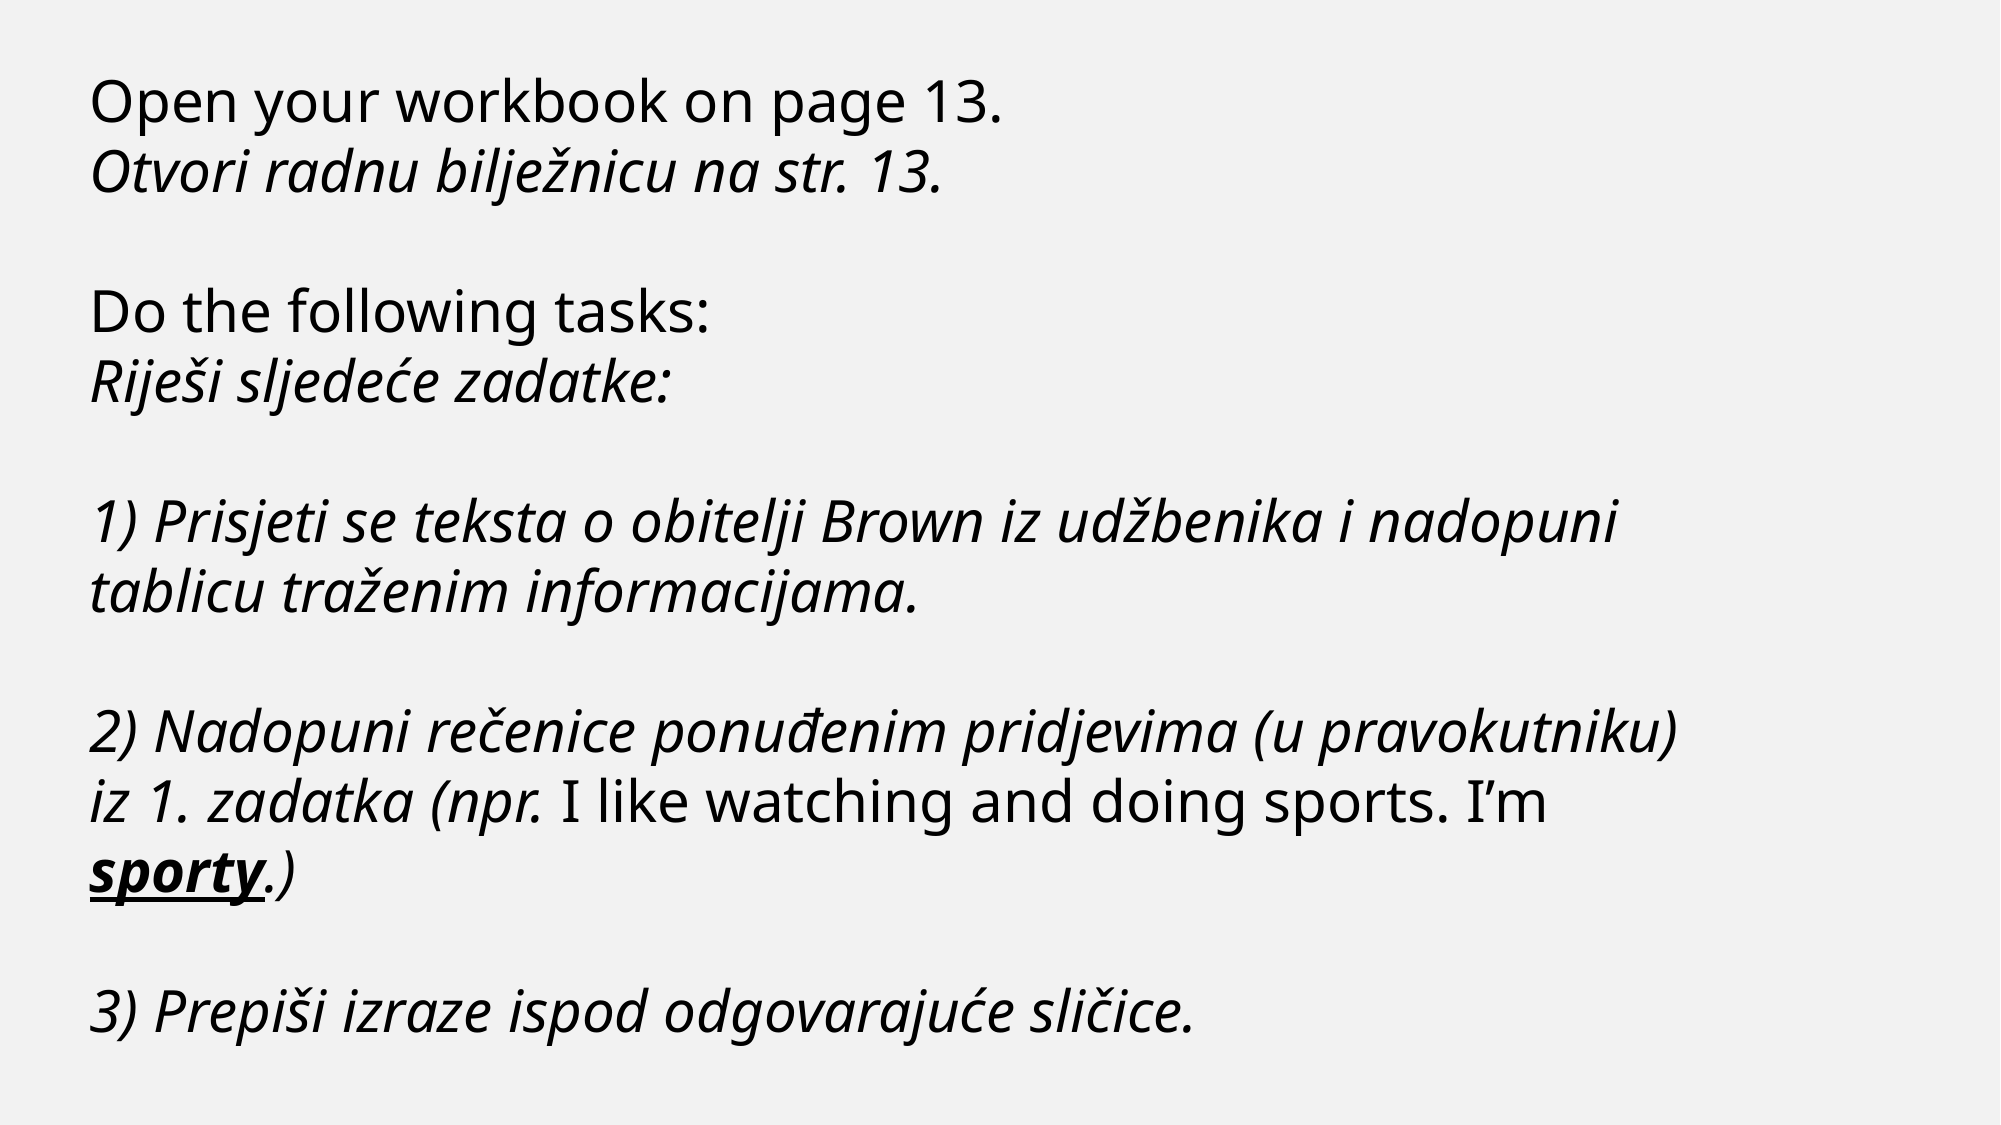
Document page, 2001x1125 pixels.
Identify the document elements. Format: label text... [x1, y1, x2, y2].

text_box Open your workbook on page 13. Otvori radnu bilježnicu na str. 13. Do the following tasks: Riješi sljedeće zadatke: 1) Prisjeti se teksta o obitelji Brown iz udžbenika i nadopuni tablicu traženim informacijama. 2) Nadopuni rečenice ponuđenim pridjevima (u pravokutniku) iz 1. zadatka (npr. I like watching and doing sports. I’m sporty.) 3) Prepiši izraze ispod odgovarajuće sličice. [75, 57, 1736, 1052]
